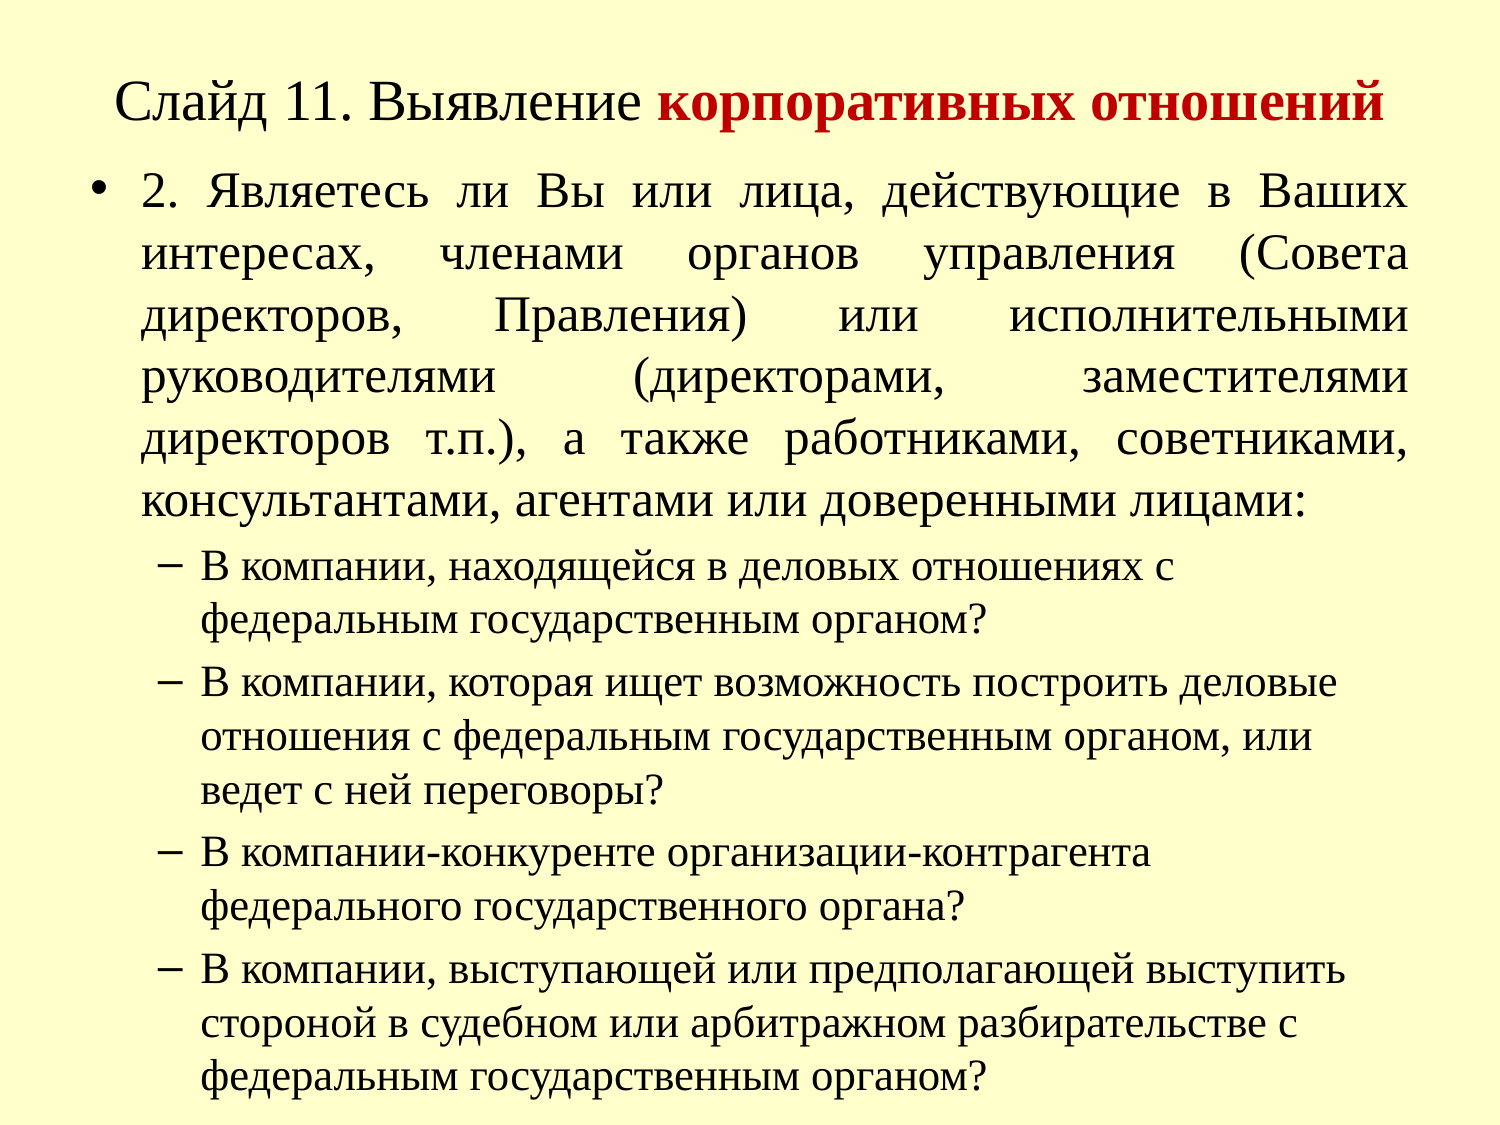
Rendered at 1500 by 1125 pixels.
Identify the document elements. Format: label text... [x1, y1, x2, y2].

title Слайд 11. Выявление корпоративных отношений [75, 45, 1425, 149]
list 2. Являетесь ли Вы или лица, действующие в Ваших интересах, членами органов управления (Совета директоров, Правления) или исполнительными руководителями (директорами, заместителями директоров т.п.), а также работниками, советниками, консультантами, агентами или доверенными лицами: В компании, находящейся в деловых отношениях с федеральным государственным органом? В компании, которая ищет возможность построить деловые отношения с федеральным государственным органом, или ведет с ней переговоры? В компании-конкуренте организации-контрагента федерального государственного органа? В компании, выступающей или предполагающей выступить стороной в судебном или арбитражном разбирательстве с федеральным государственным органом? [75, 149, 1425, 1125]
